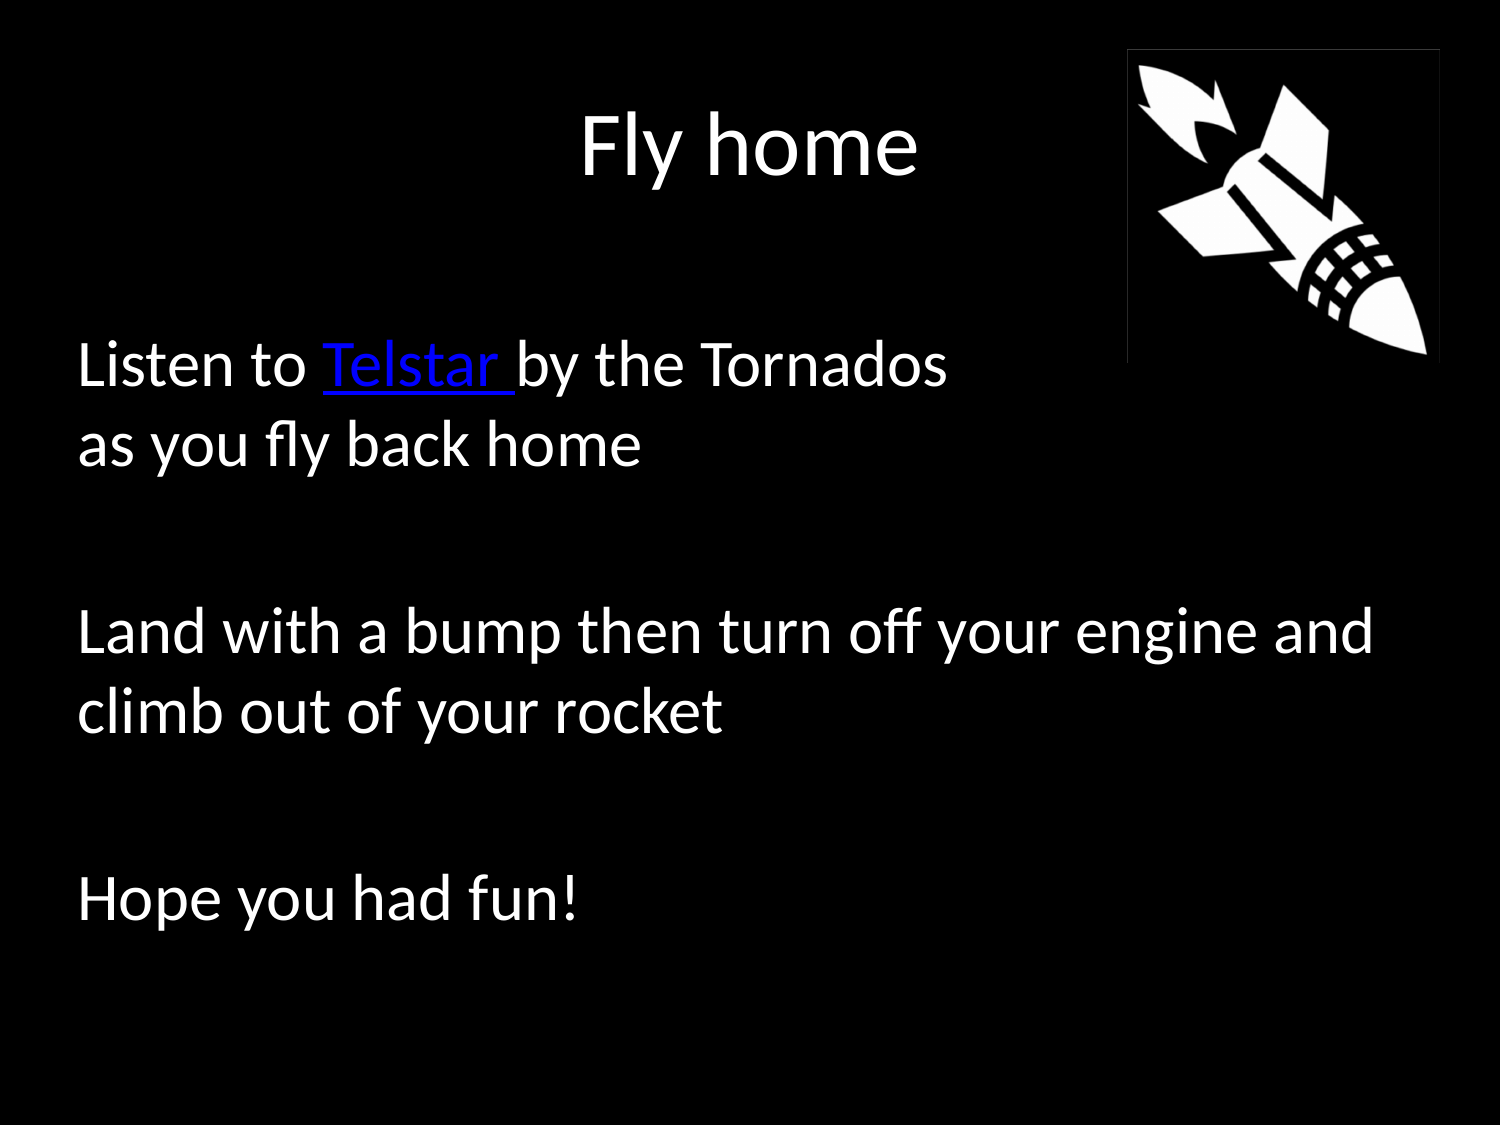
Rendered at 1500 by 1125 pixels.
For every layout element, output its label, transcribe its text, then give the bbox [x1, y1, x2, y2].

title Fly home [75, 45, 1425, 233]
picture [1127, 49, 1440, 363]
list Listen to Telstar by the Tornados as you fly back home Land with a bump then turn off your engine and climb out of your rocket Hope you had fun! [62, 312, 1413, 1055]
